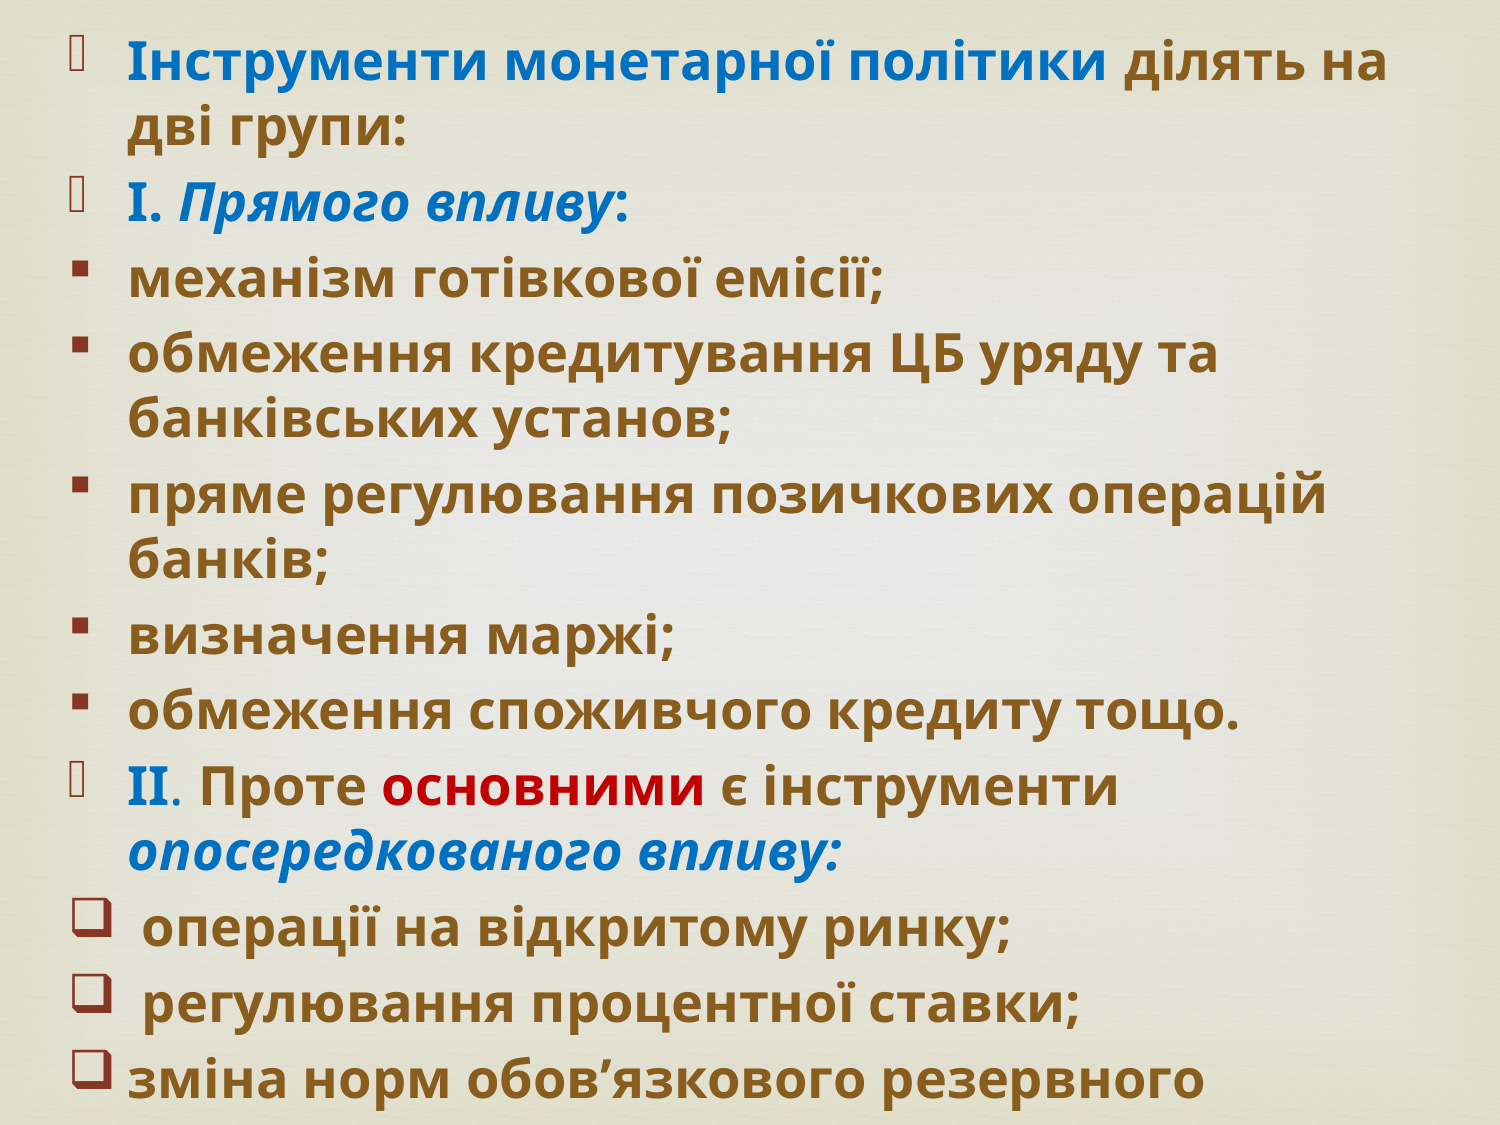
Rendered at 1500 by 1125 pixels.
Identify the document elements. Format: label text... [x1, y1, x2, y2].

text_box Інструменти монетарної політики ділять на дві групи: І. Прямого впливу: механізм готівкової емісії; обмеження кредитування ЦБ уряду та банківських установ; пряме регулювання позичкових операцій банків; визначення маржі; обмеження споживчого кредиту тощо. ІІ. Проте основними є інструменти опосередкованого впливу: операції на відкритому ринку; регулювання процентної ставки; зміна норм обов’язкового резервного покриття [53, 19, 1471, 1083]
